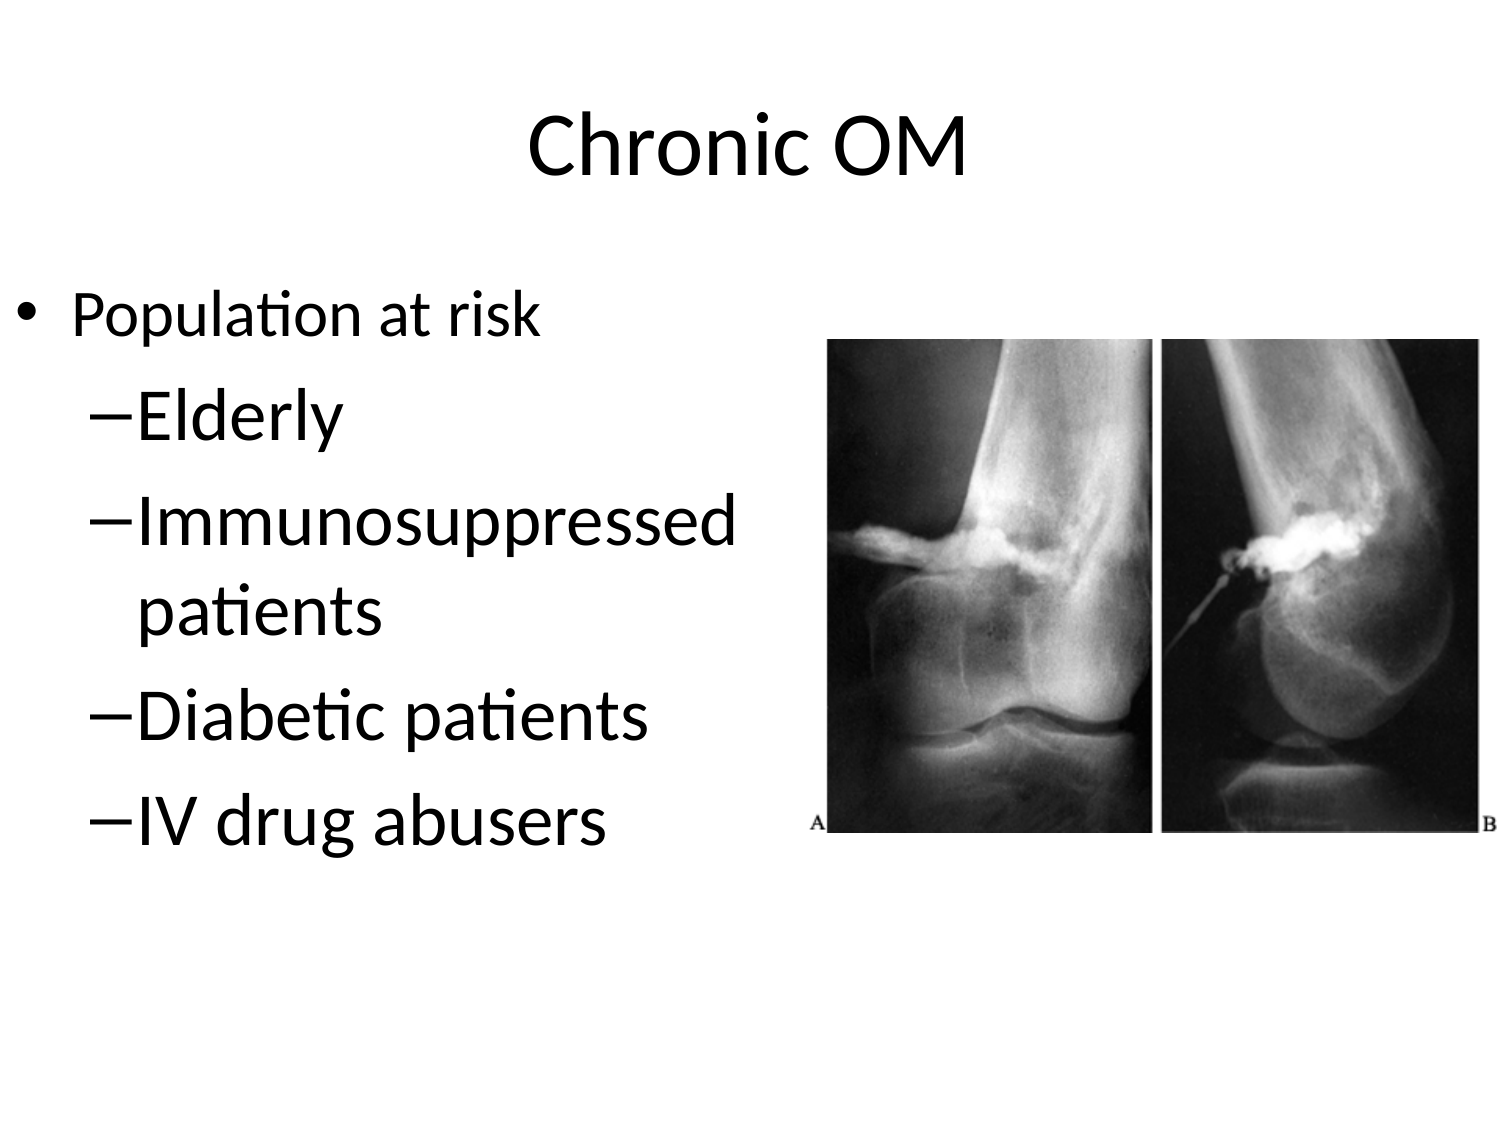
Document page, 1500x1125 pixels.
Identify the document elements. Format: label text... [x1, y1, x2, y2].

picture [807, 338, 1500, 834]
title Chronic OM [75, 45, 1425, 233]
list Population at risk Elderly Immunosuppressed patients Diabetic patients IV drug abusers [0, 262, 898, 1094]
